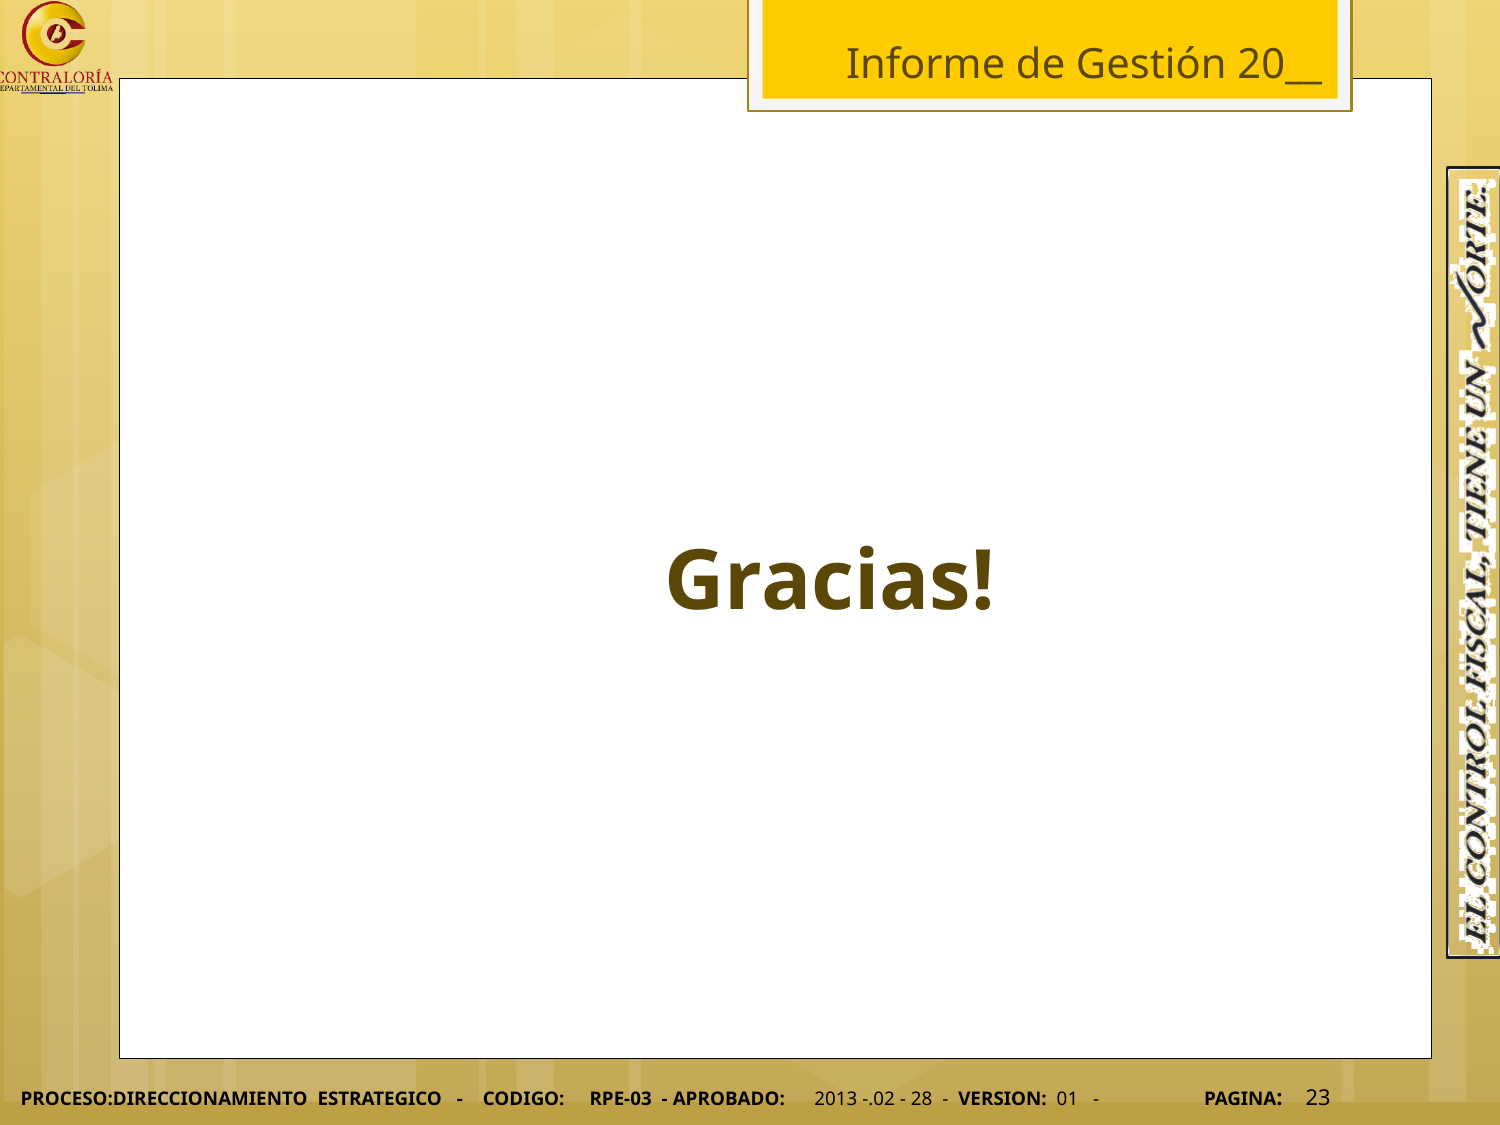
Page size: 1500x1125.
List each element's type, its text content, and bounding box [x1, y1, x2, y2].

title Gracias! [253, 491, 1407, 634]
picture [0, 1, 113, 94]
picture [1446, 166, 1500, 959]
